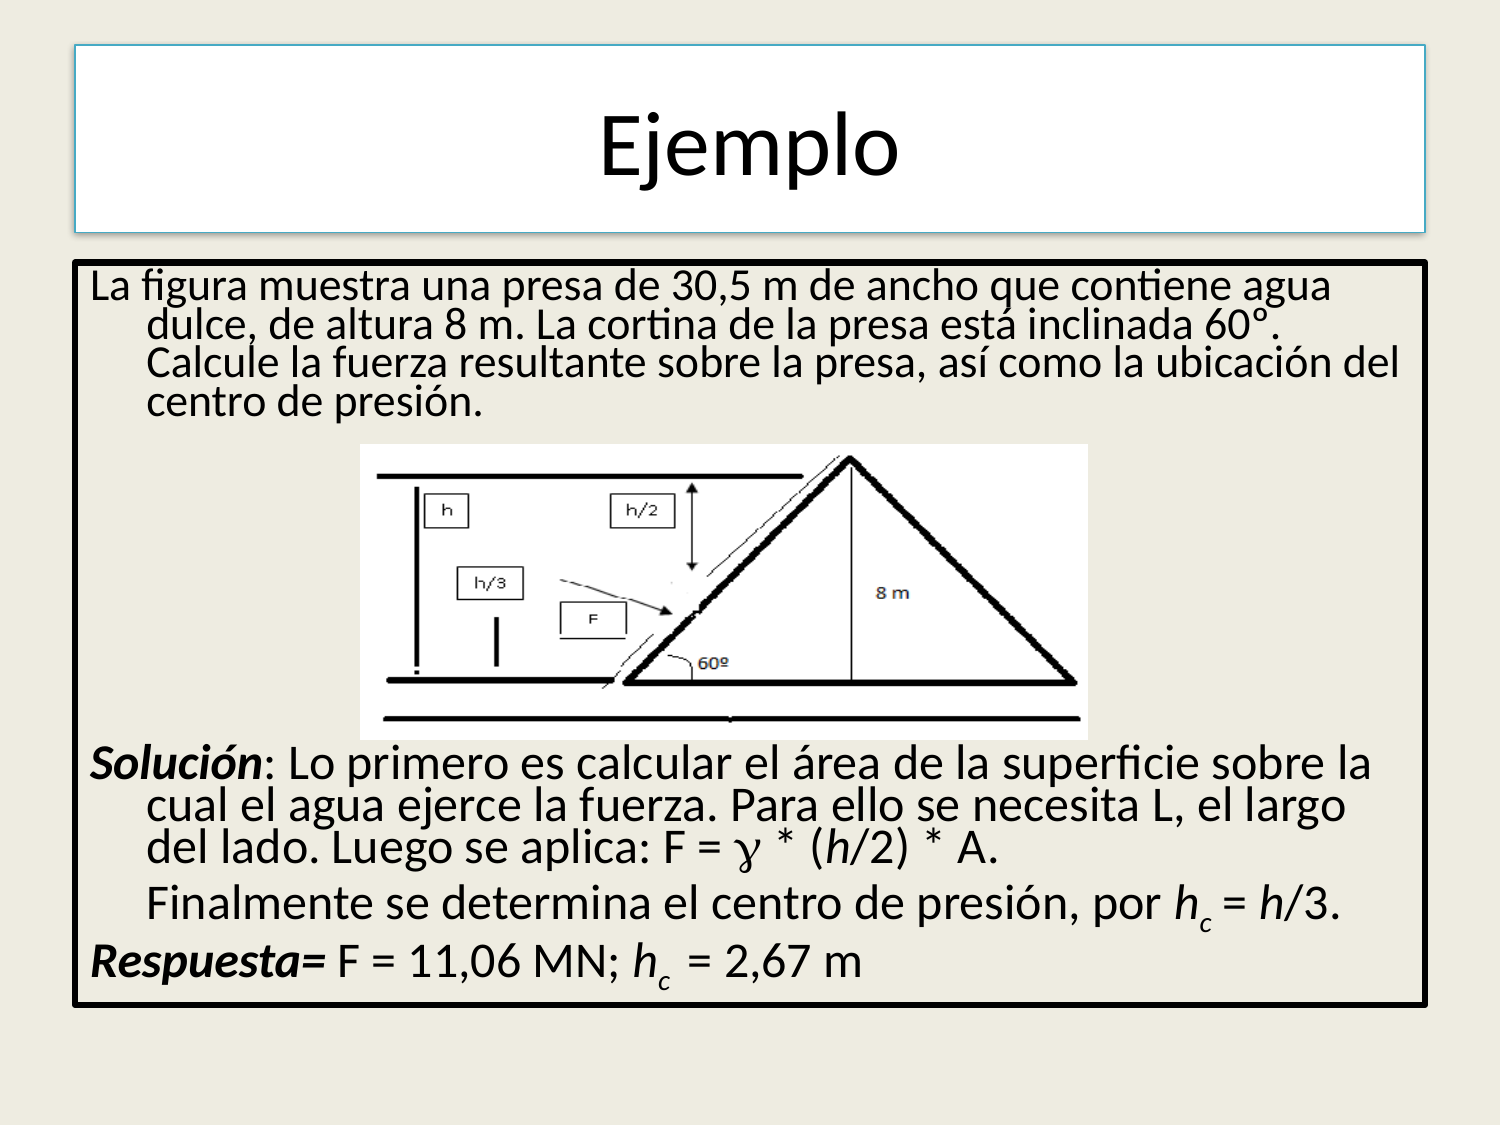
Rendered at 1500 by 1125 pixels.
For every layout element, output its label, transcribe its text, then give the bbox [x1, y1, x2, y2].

list La figura muestra una presa de 30,5 m de ancho que contiene agua dulce, de altura 8 m. La cortina de la presa está inclinada 60º. Calcule la fuerza resultante sobre la presa, así como la ubicación del centro de presión. Solución: Lo primero es calcular el área de la superficie sobre la cual el agua ejerce la fuerza. Para ello se necesita L, el largo del lado. Luego se aplica: F = g * (h/2) * A. Finalmente se determina el centro de presión, por hc = h/3. Respuesta= F = 11,06 MN; hc = 2,67 m [75, 262, 1425, 1005]
title Ejemplo [74, 44, 1426, 233]
picture [359, 444, 1089, 740]
